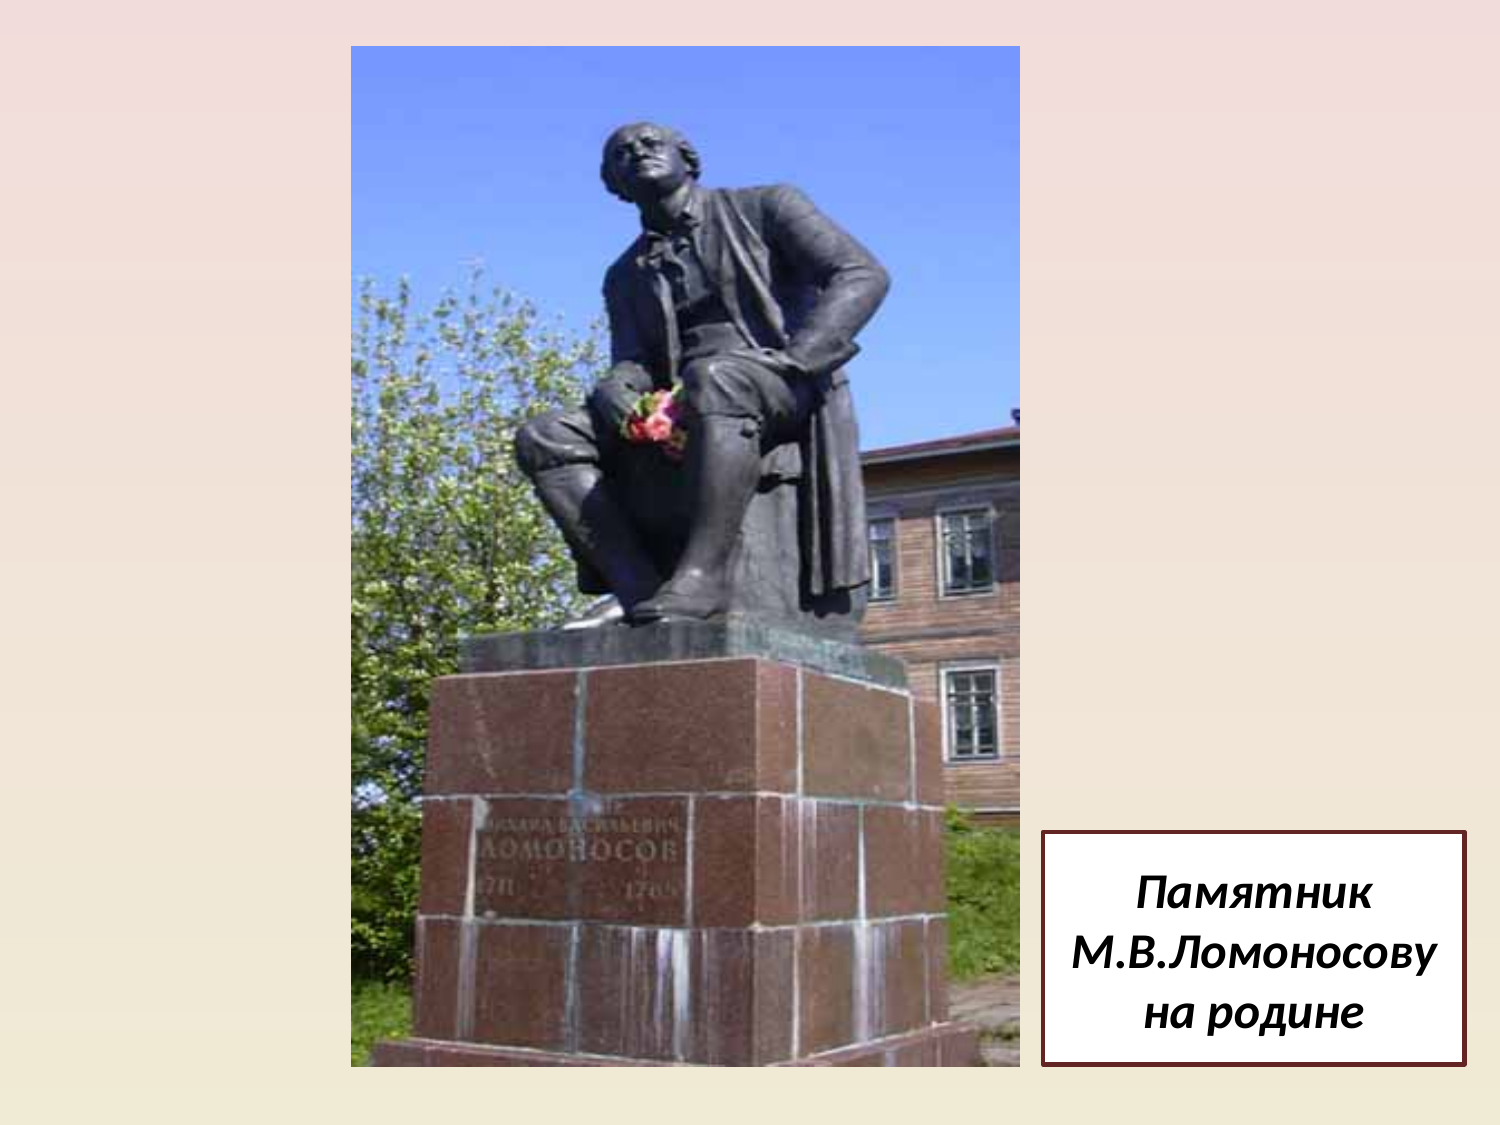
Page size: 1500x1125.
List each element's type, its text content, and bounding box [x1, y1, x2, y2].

text_box Памятник М.В.Ломоносову на родине [1041, 830, 1467, 1067]
picture [351, 46, 1020, 1067]
